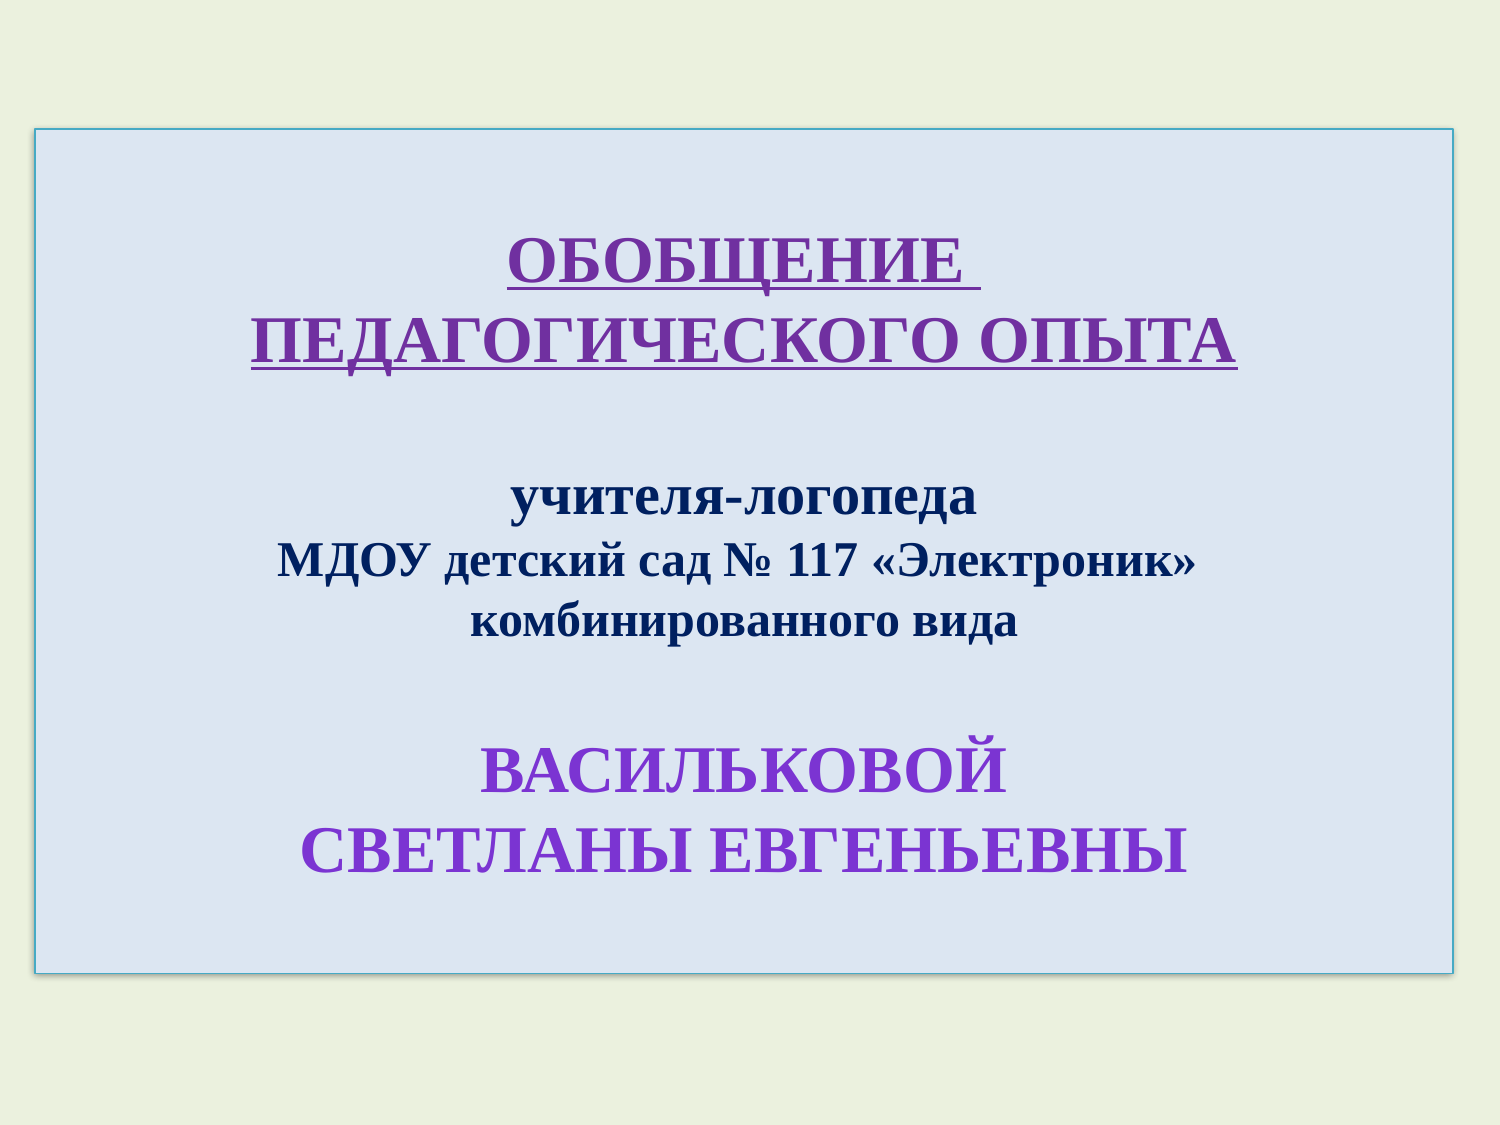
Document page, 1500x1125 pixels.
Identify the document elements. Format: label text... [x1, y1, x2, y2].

text_box ОБОБЩЕНИЕ ПЕДАГОГИЧЕСКОГО ОПЫТА учителя-логопеда МДОУ детский сад № 117 «Электроник» комбинированного вида Васильковой Светланы Евгеньевны [34, 128, 1454, 974]
